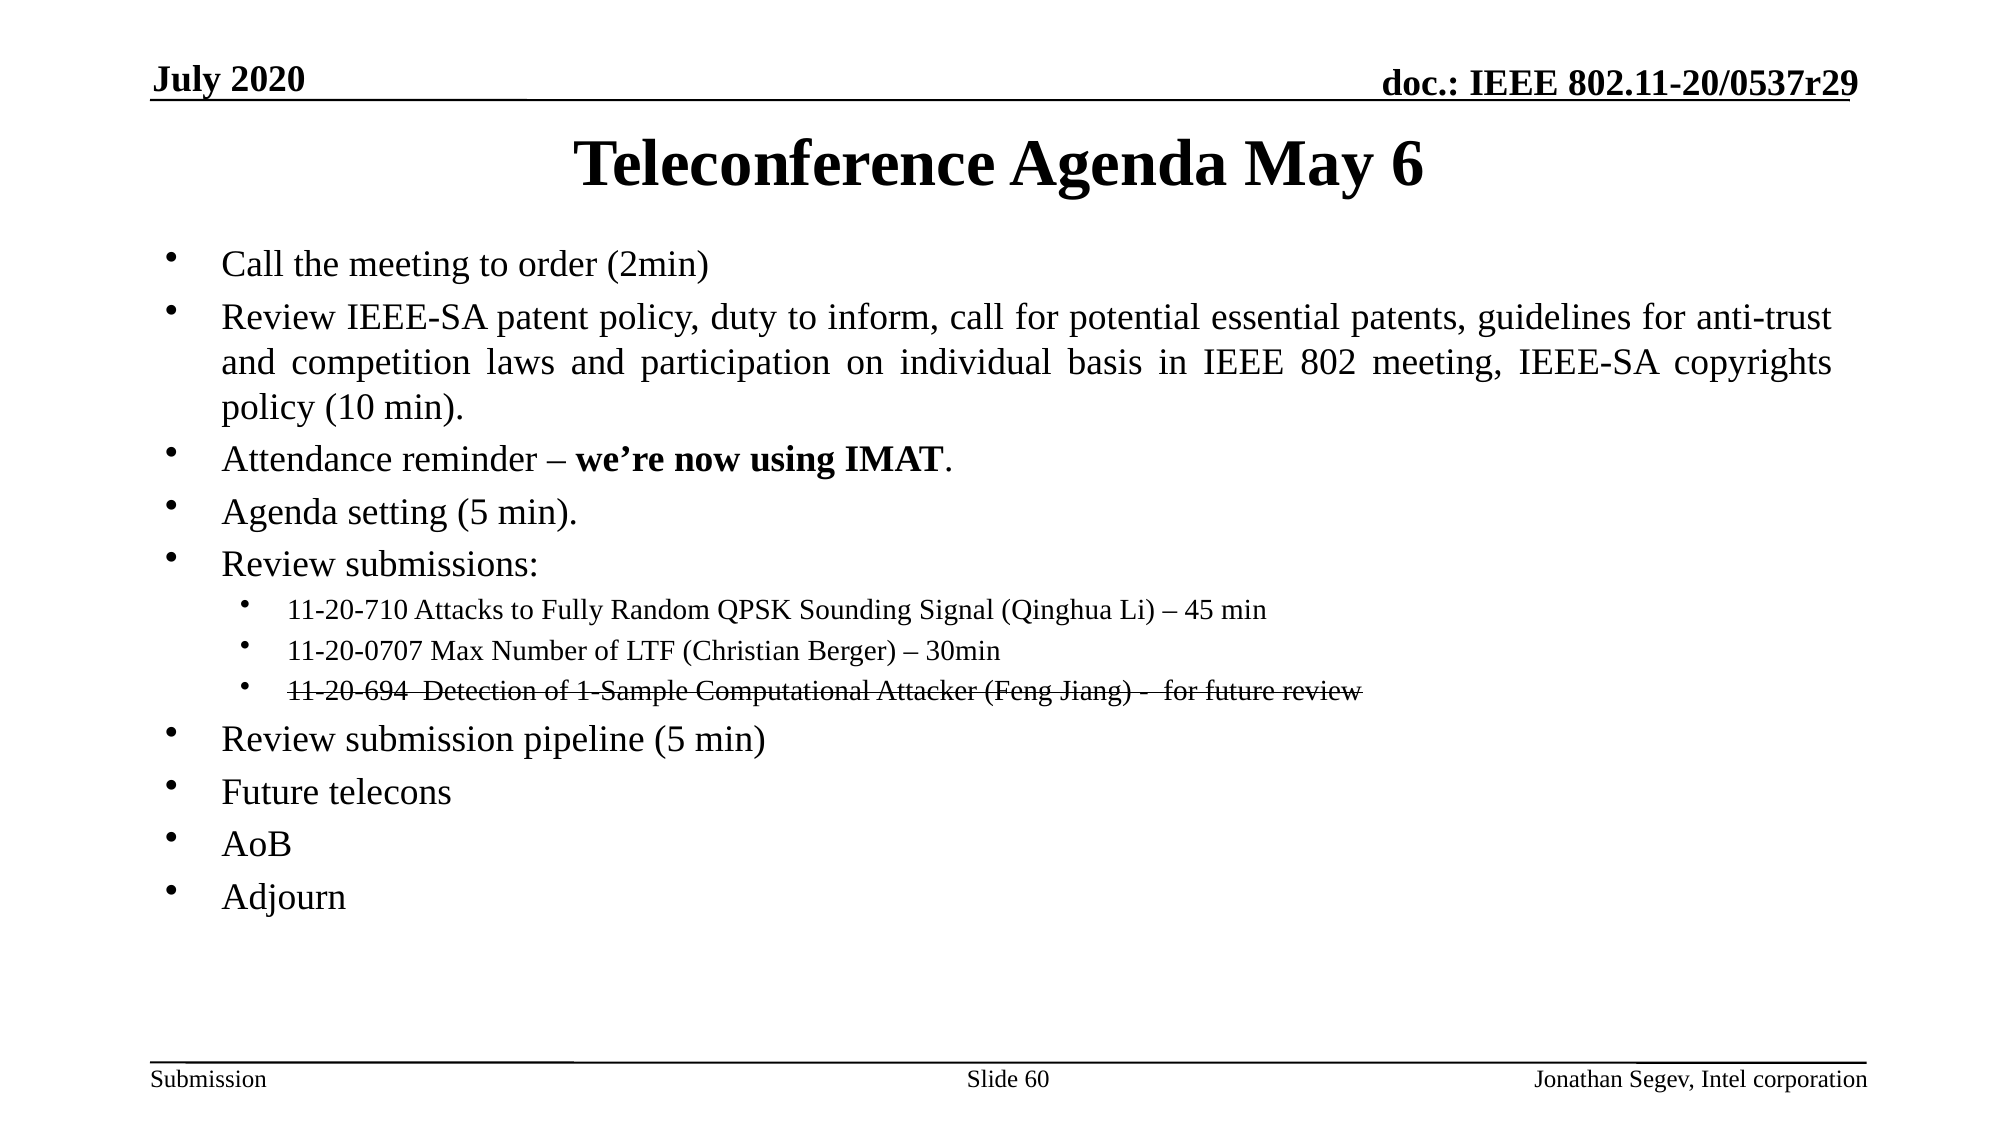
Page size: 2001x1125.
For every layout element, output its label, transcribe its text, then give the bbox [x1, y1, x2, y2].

footer Jonathan Segev, Intel corporation [1171, 1061, 1869, 1093]
list Call the meeting to order (2min) Review IEEE-SA patent policy, duty to inform, call for potential essential patents, guidelines for anti-trust and competition laws and participation on individual basis in IEEE 802 meeting, IEEE-SA copyrights policy (10 min). Attendance reminder – we’re now using IMAT. Agenda setting (5 min). Review submissions: 11-20-710 Attacks to Fully Random QPSK Sounding Signal (Qinghua Li) – 45 min 11-20-0707 Max Number of LTF (Christian Berger) – 30min 11-20-694 Detection of 1-Sample Computational Attacker (Feng Jiang) - for future review Review submission pipeline (5 min) Future telecons AoB Adjourn [149, 231, 1850, 1000]
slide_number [152, 54, 563, 100]
slide_number Slide 60 [950, 1061, 1067, 1123]
title Teleconference Agenda May 6 [149, 112, 1850, 205]
